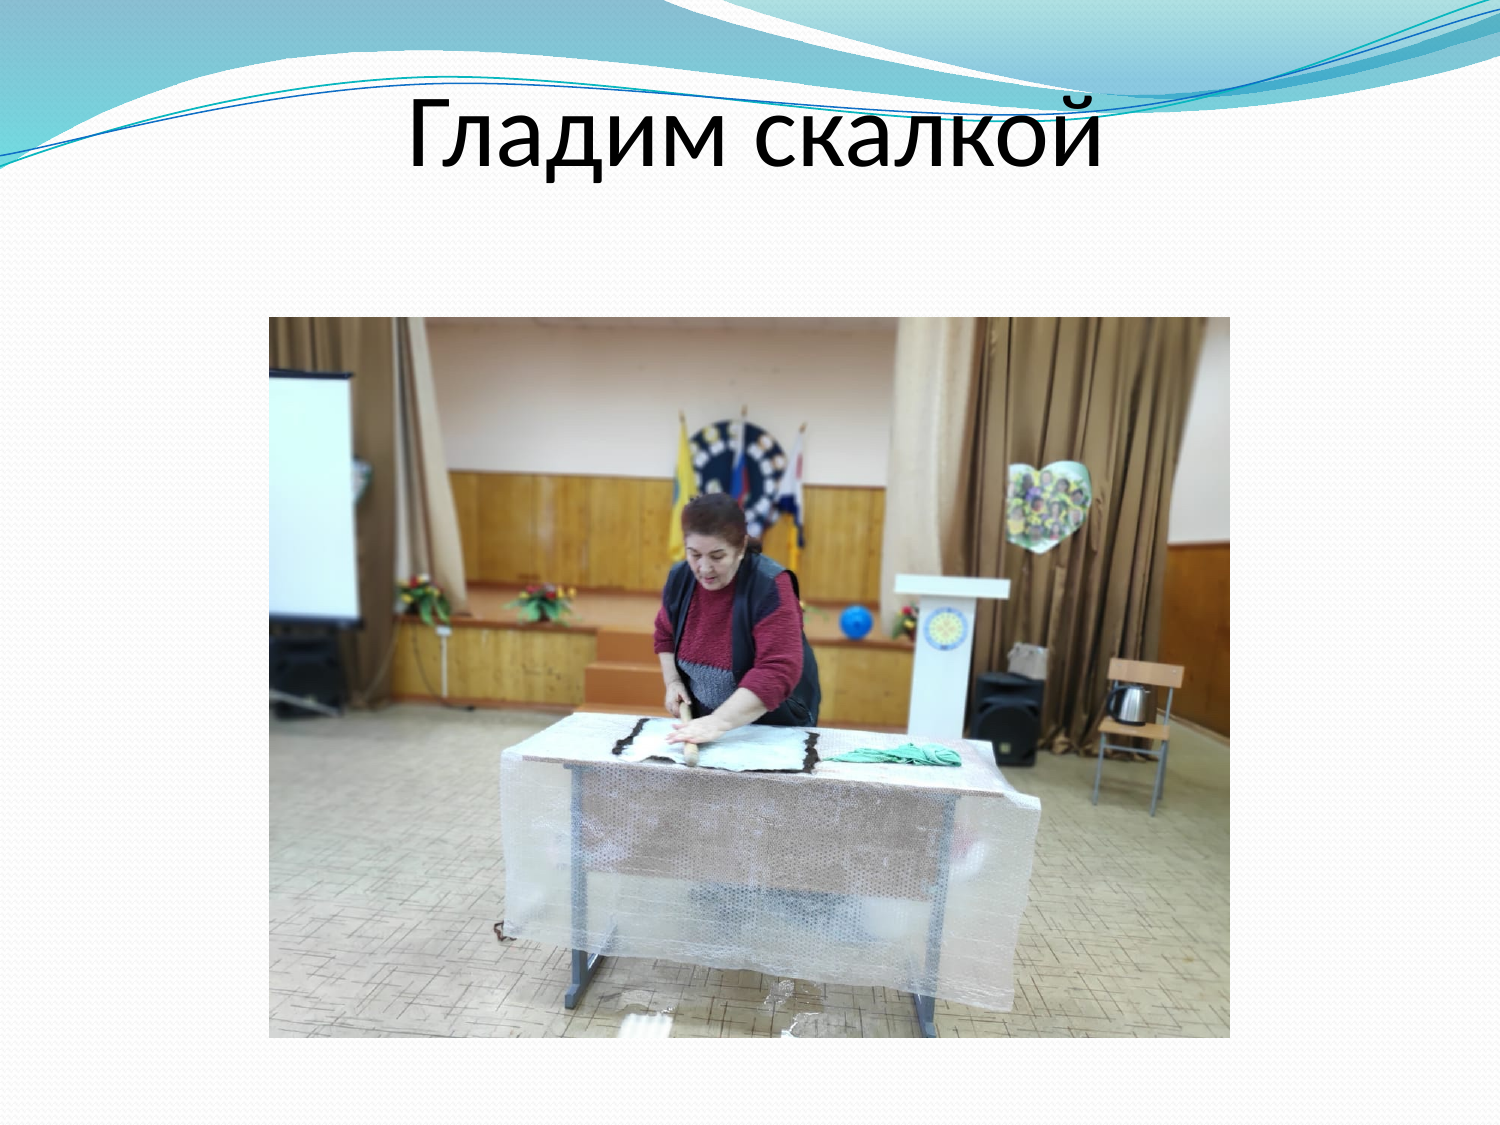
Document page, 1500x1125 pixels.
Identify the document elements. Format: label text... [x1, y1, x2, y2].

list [269, 317, 1231, 1038]
title Гладим скалкой [82, 0, 1432, 188]
